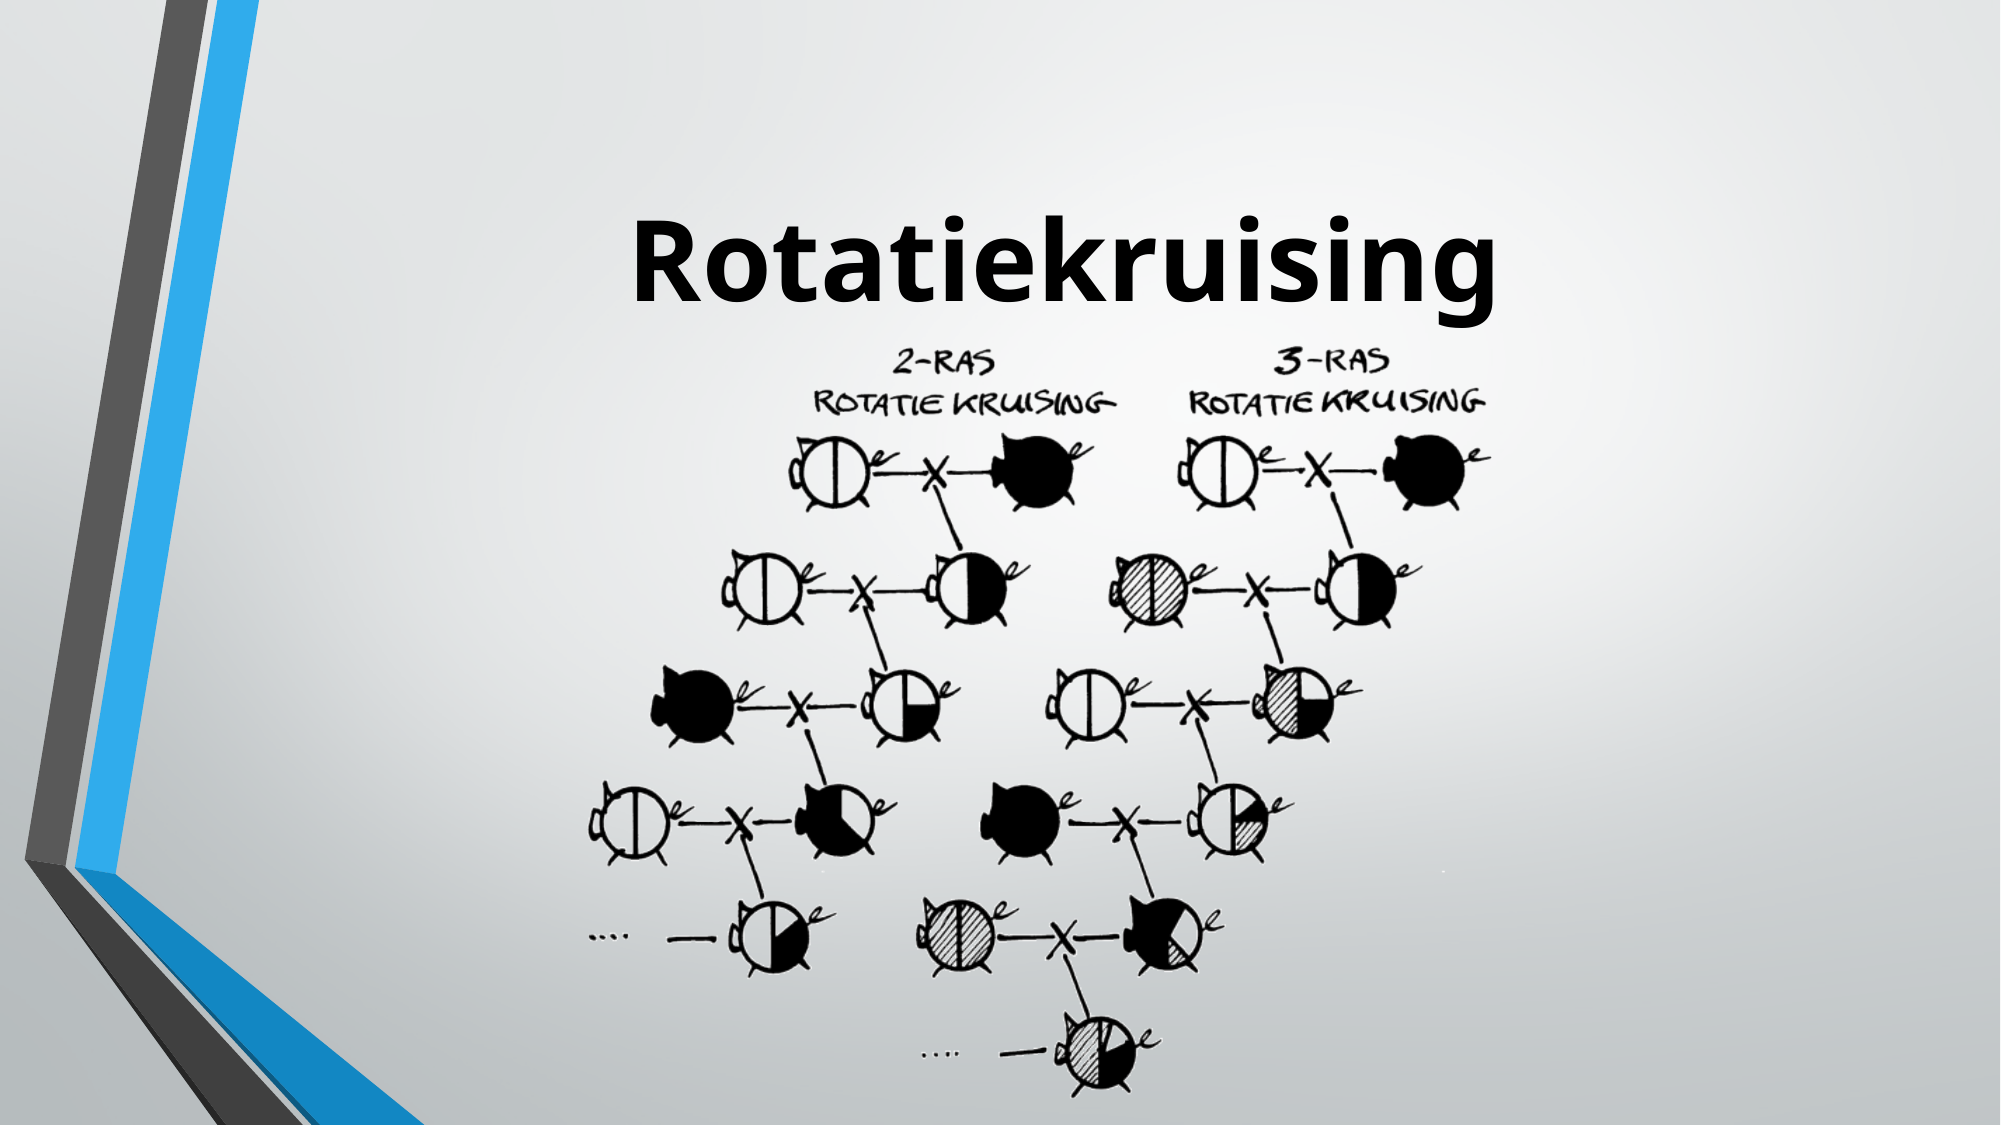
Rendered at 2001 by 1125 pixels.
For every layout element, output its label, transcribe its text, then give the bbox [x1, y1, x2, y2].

title Rotatiekruising [243, 112, 1887, 400]
picture [550, 325, 1511, 1122]
